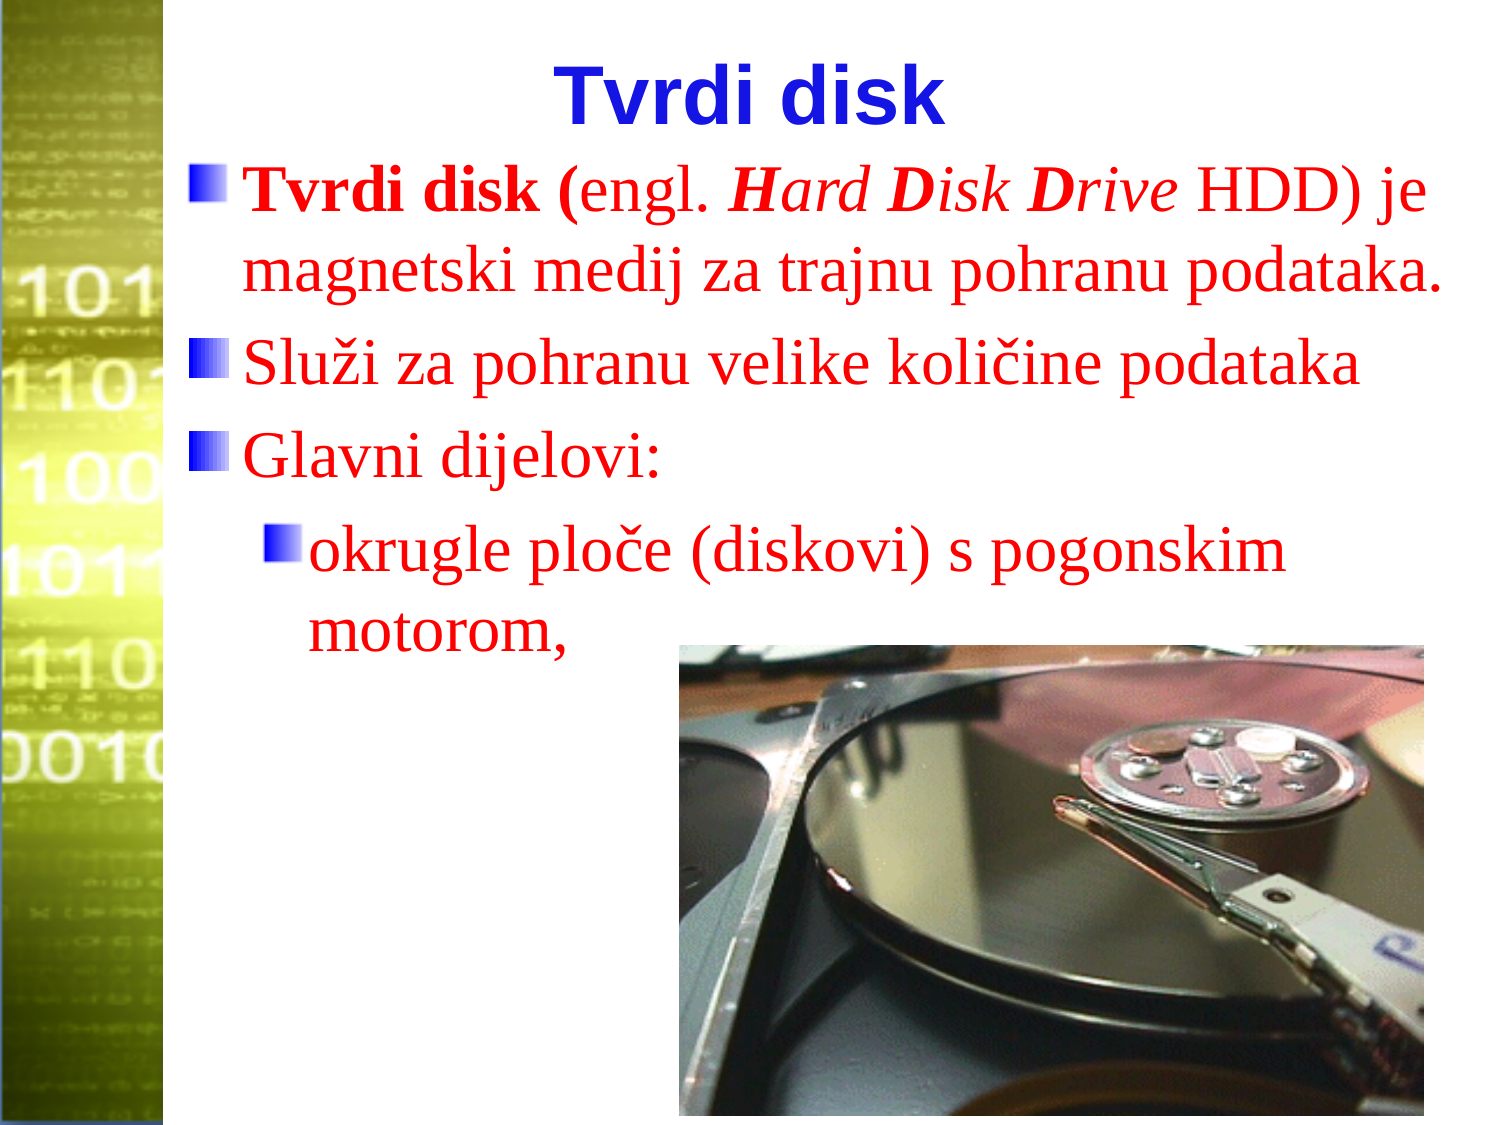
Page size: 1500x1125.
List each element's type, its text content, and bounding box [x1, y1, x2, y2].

list Tvrdi disk (engl. Hard Disk Drive HDD) je magnetski medij za trajnu pohranu podataka. Služi za pohranu velike količine podataka Glavni dijelovi: okrugle ploče (diskovi) s pogonskim motorom, [170, 136, 1477, 930]
picture [186, 334, 233, 382]
picture [186, 427, 233, 475]
picture [678, 644, 1424, 1116]
picture [0, 0, 163, 1125]
picture [261, 521, 308, 568]
title Tvrdi disk [166, 44, 1426, 138]
picture [186, 161, 233, 208]
